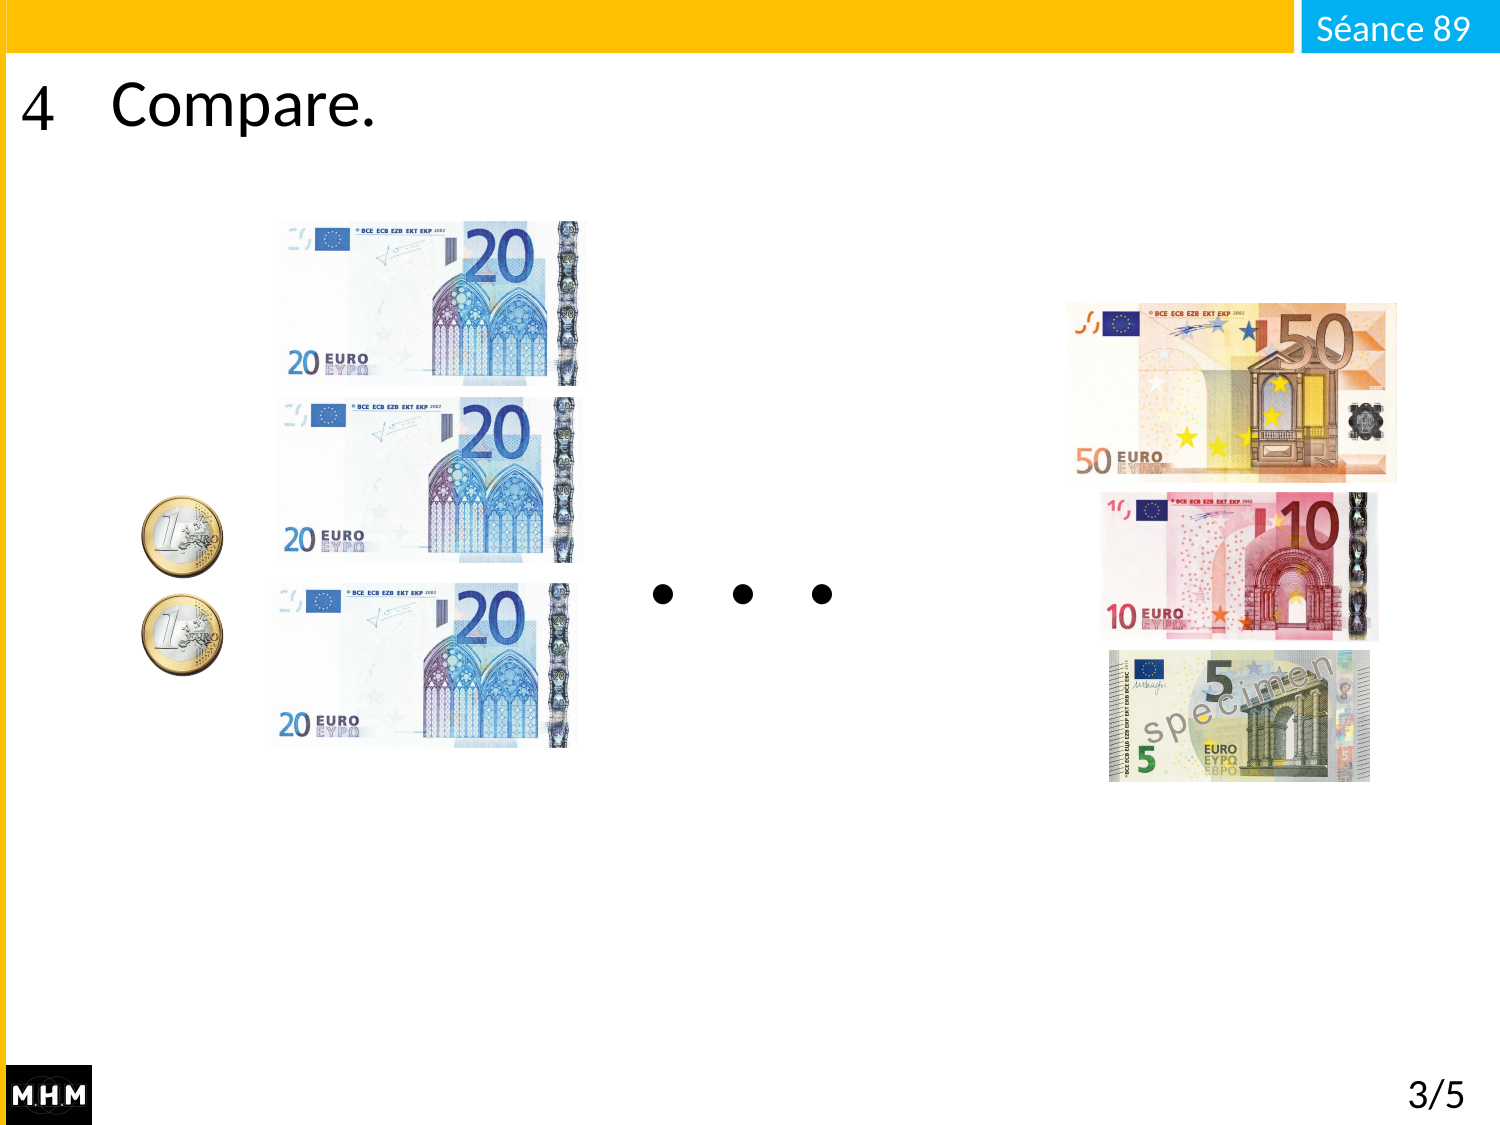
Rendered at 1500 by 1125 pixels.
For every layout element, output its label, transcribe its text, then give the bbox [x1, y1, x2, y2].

picture [1100, 492, 1379, 643]
picture [140, 593, 224, 677]
picture [270, 583, 578, 749]
picture [1066, 303, 1397, 483]
picture [279, 221, 587, 386]
list 3/5 [1373, 1064, 1500, 1125]
picture [6, 1065, 92, 1125]
title Compare. [96, 60, 1391, 149]
picture [275, 397, 583, 563]
picture [140, 495, 224, 579]
picture [1109, 650, 1370, 782]
text_box . . . [424, 429, 1101, 645]
